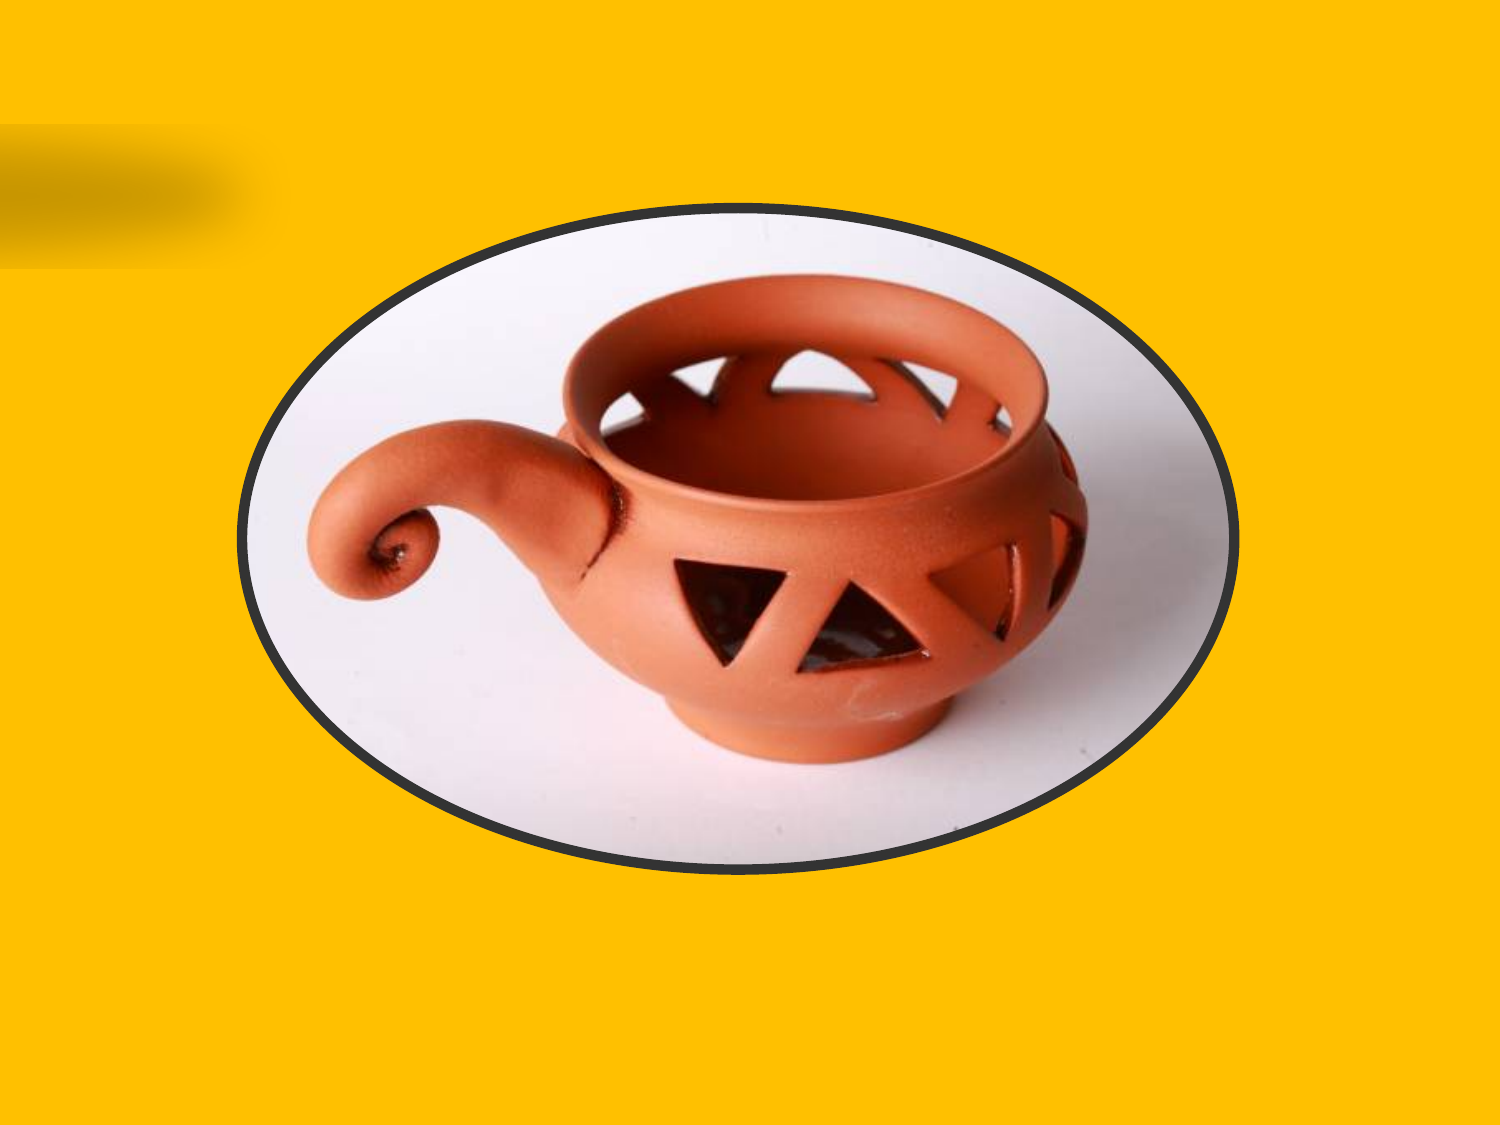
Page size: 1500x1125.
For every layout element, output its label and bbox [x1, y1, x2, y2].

list [241, 207, 1235, 870]
